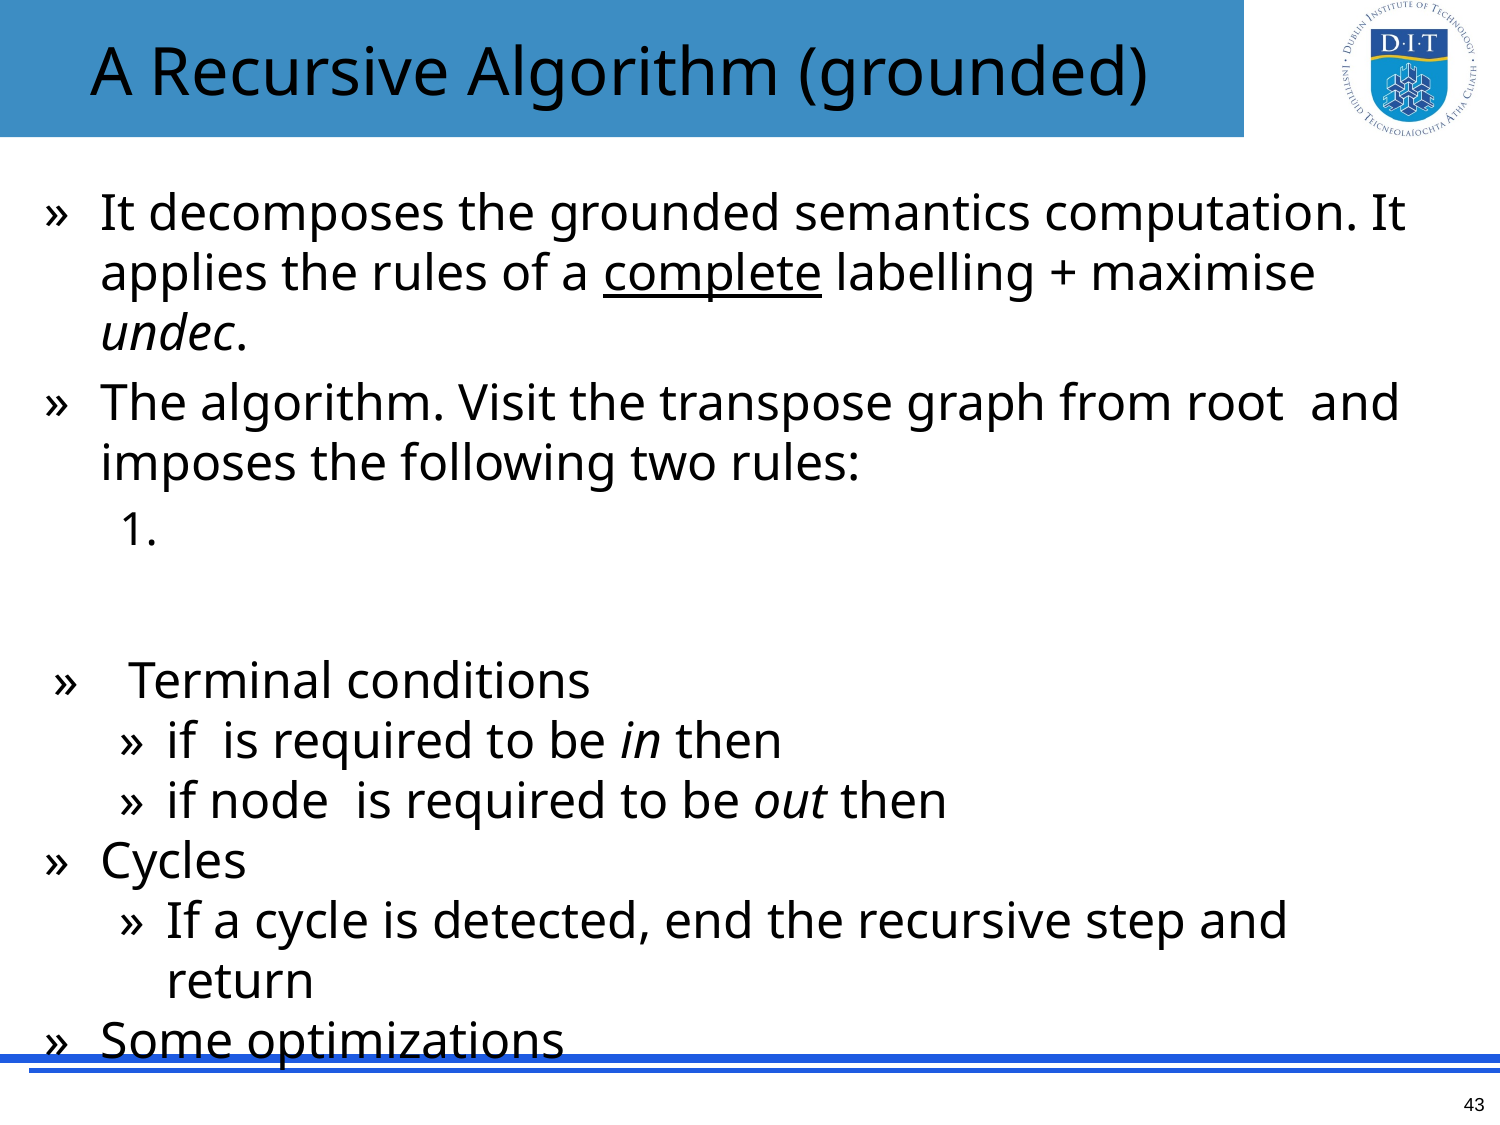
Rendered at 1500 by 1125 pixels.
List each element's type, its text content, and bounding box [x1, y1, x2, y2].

picture [1340, 0, 1478, 138]
title A Recursive Algorithm (grounded) [74, 0, 1176, 138]
slide_number 43 [1149, 1084, 1500, 1125]
